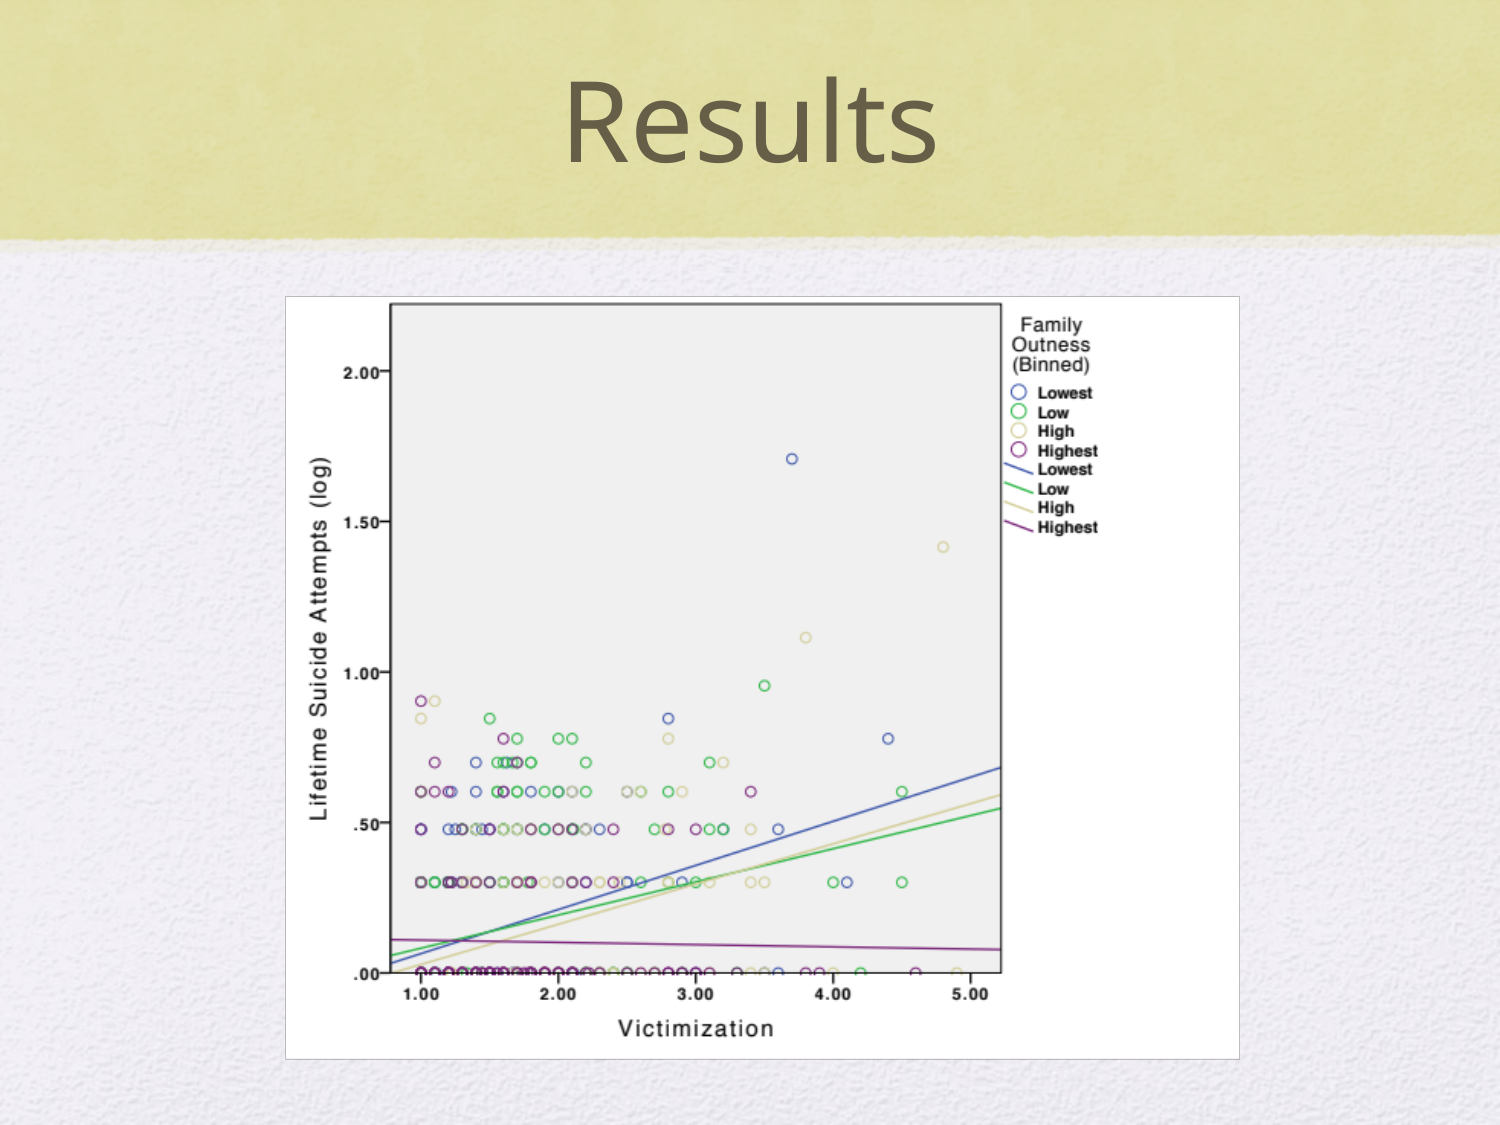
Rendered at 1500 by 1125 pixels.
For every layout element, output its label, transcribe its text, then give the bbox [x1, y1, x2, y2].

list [144, 268, 1392, 1064]
title Results [129, 6, 1372, 239]
picture [0, 225, 1500, 1125]
